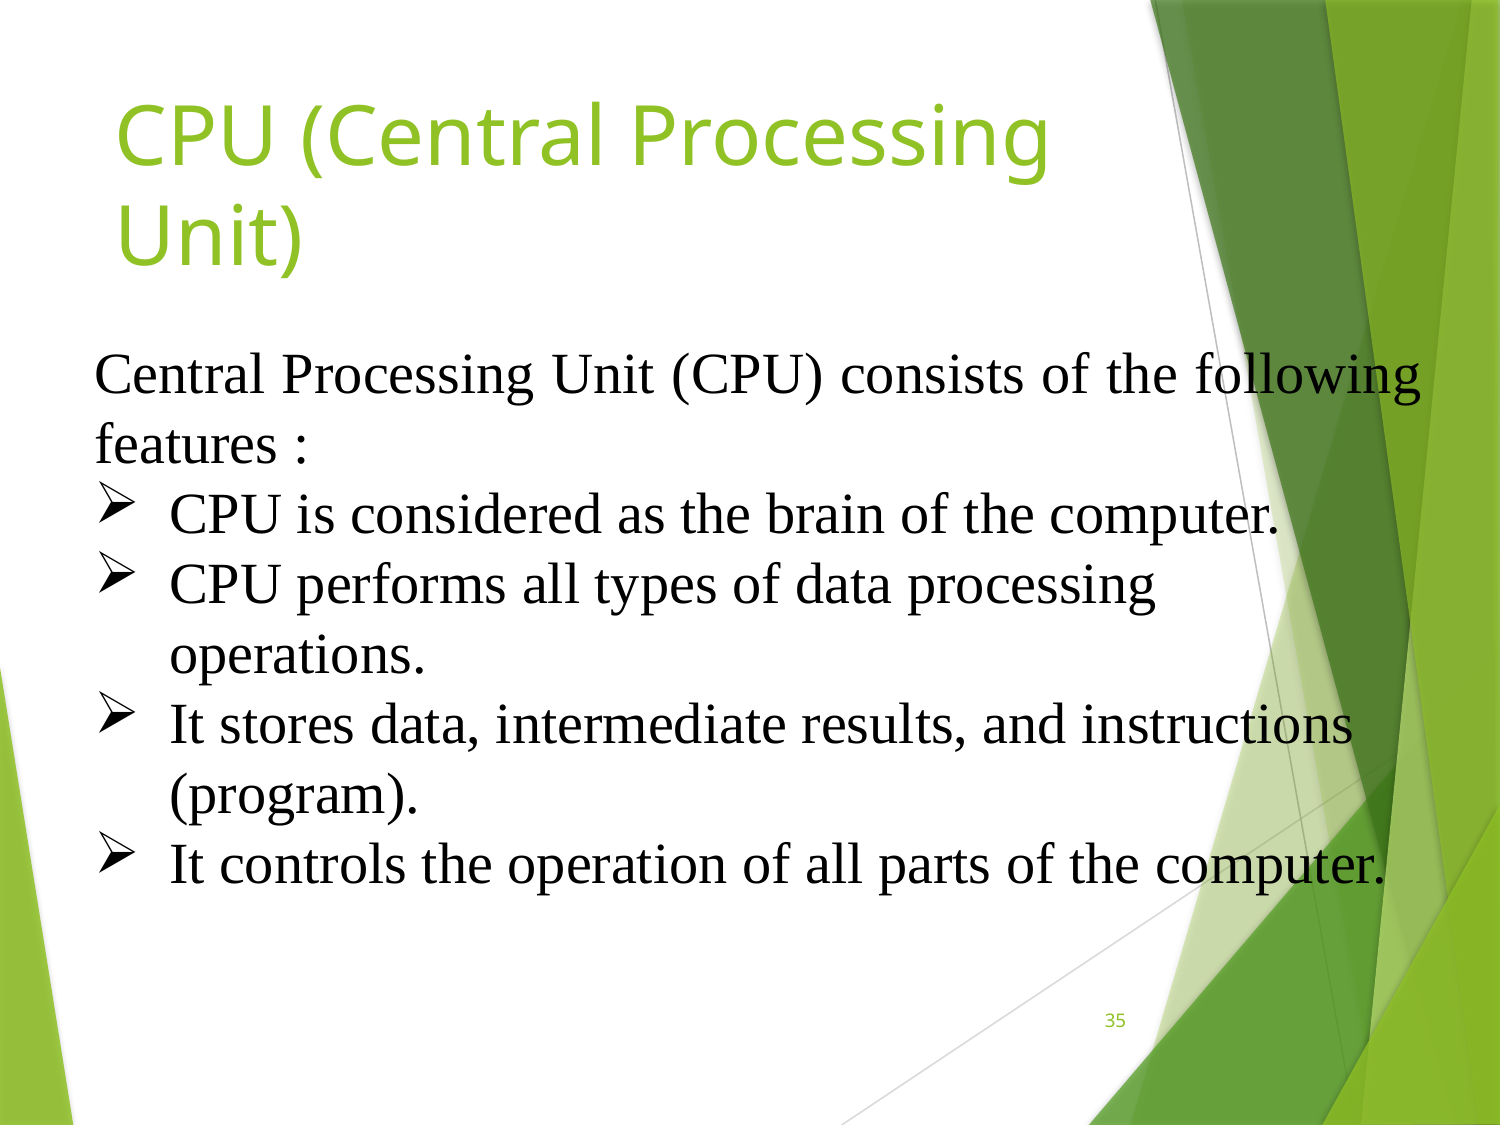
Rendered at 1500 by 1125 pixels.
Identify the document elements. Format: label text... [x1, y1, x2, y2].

text_box Central Processing Unit (CPU) consists of the following features : CPU is considered as the brain of the computer. CPU performs all types of data processing operations. It stores data, intermediate results, and instructions (program). It controls the operation of all parts of the computer. [79, 327, 1438, 903]
title CPU (Central Processing Unit) [99, 75, 1258, 305]
slide_number 35 [1057, 991, 1142, 1051]
